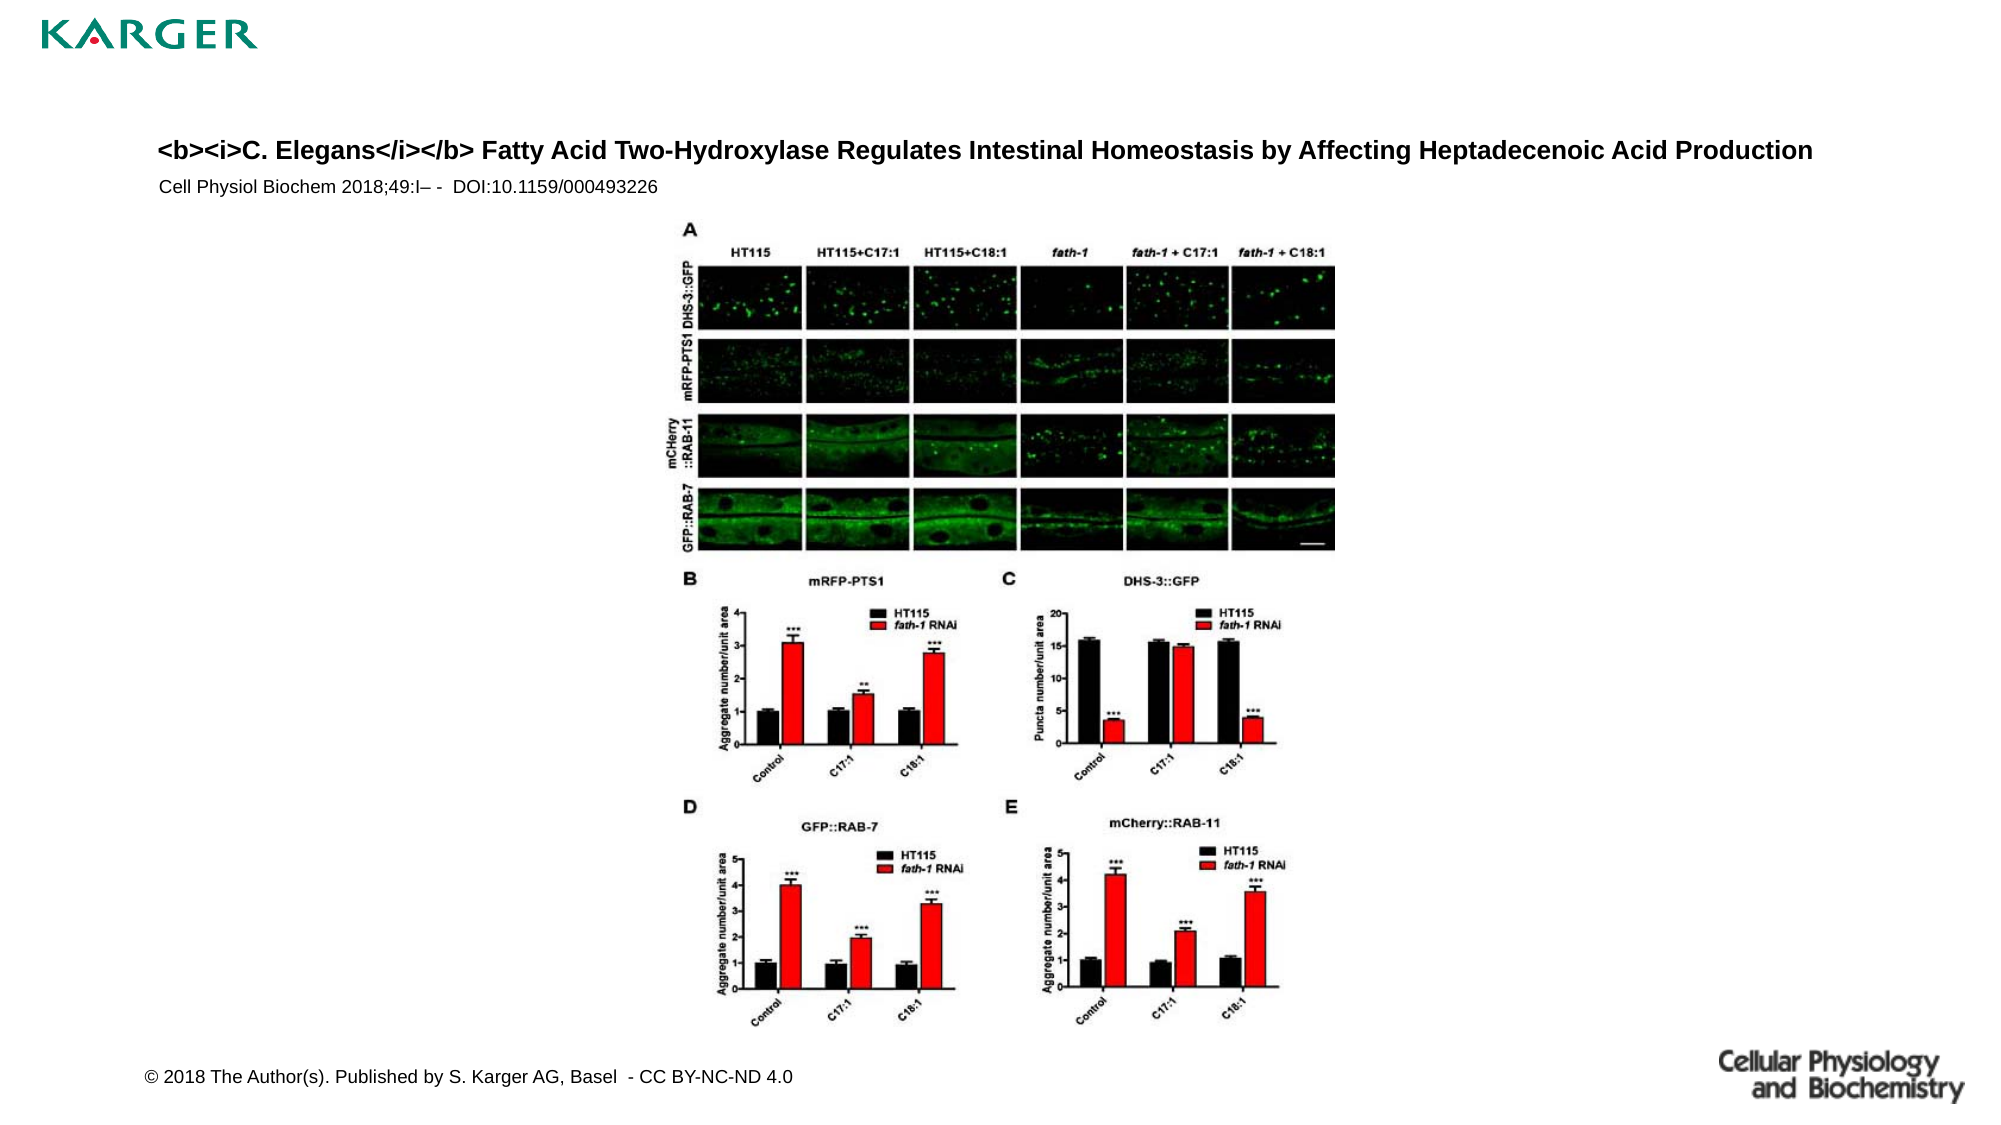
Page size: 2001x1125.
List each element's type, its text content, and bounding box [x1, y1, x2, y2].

title <b><i>C. Elegans</i></b> Fatty Acid Two-Hydroxylase Regulates Intestinal Homeostasis by Affecting Heptadecenoic Acid Production [142, 112, 1861, 173]
picture [1719, 1048, 1966, 1104]
list © 2018 The Author(s). Published by S. Karger AG, Basel - CC BY-NC-ND 4.0 [128, 1012, 1643, 1088]
picture [665, 219, 1335, 1029]
list Cell Physiol Biochem 2018;49:I– - DOI:10.1159/000493226 [142, 176, 1858, 220]
picture [42, 17, 258, 49]
